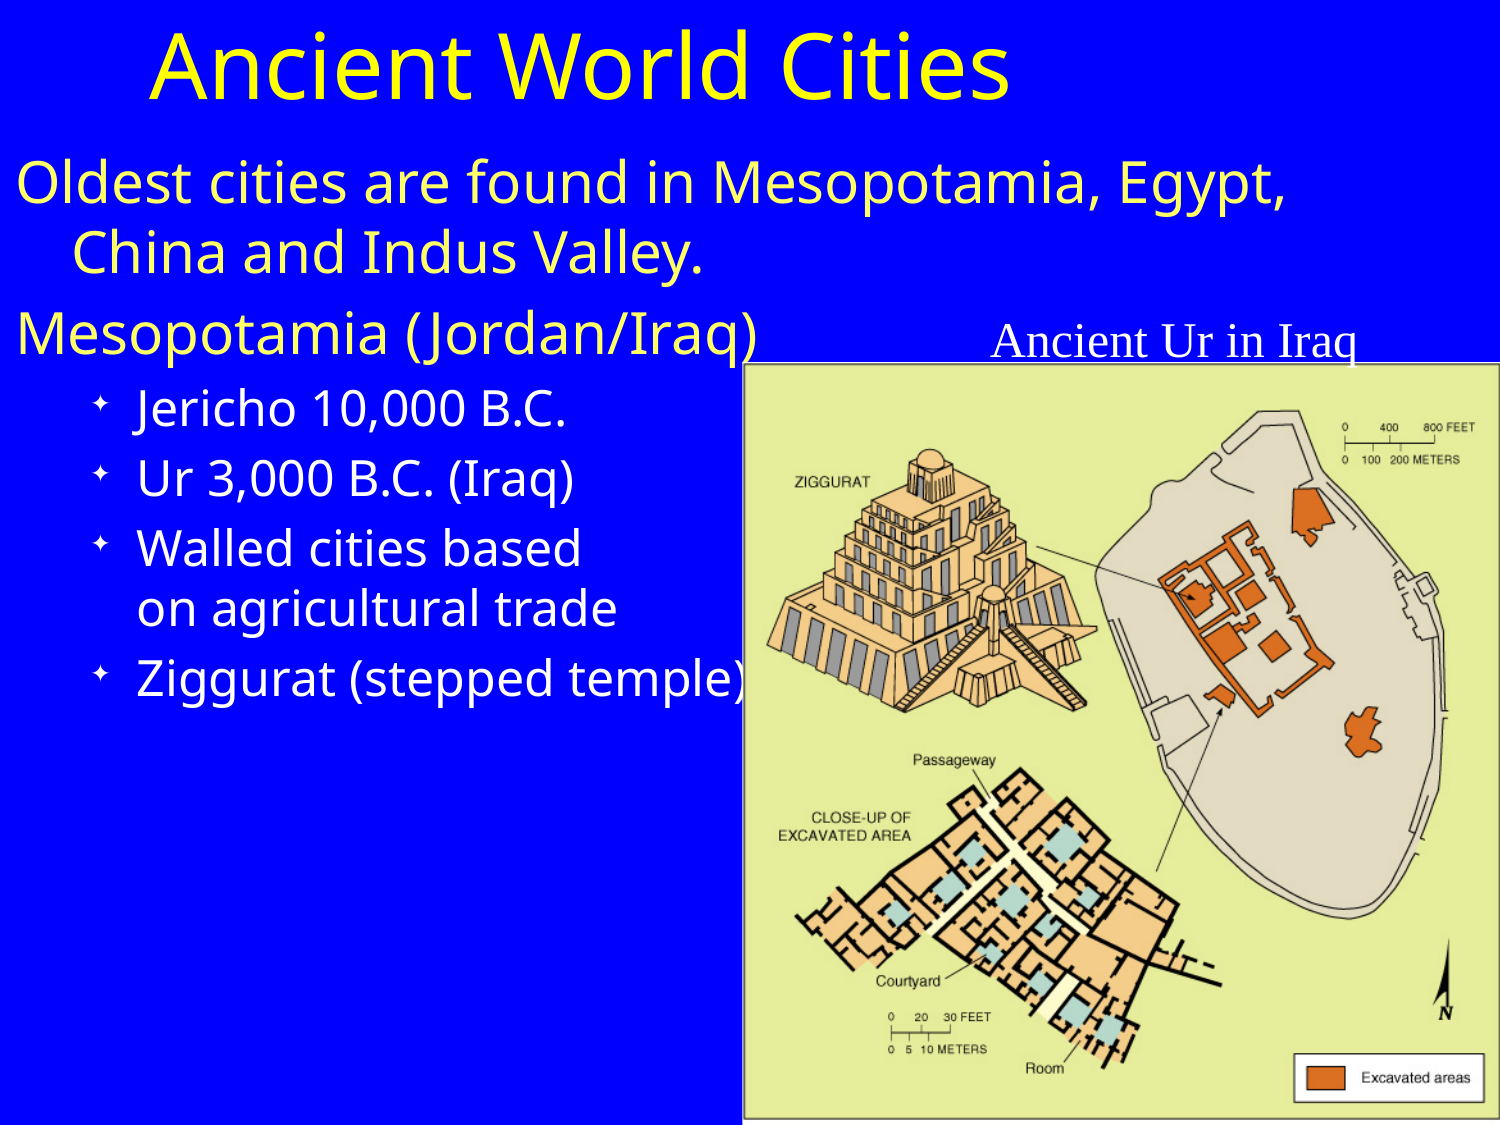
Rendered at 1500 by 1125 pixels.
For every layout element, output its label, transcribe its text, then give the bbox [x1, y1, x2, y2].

title Ancient World Cities [49, 0, 1113, 126]
picture [742, 362, 1500, 1125]
text_box Ancient Ur in Iraq [974, 299, 1500, 361]
list Oldest cities are found in Mesopotamia, Egypt, China and Indus Valley. Mesopotamia (Jordan/Iraq) Jericho 10,000 B.C. Ur 3,000 B.C. (Iraq) Walled cities based on agricultural trade Ziggurat (stepped temple) [0, 137, 1313, 1051]
